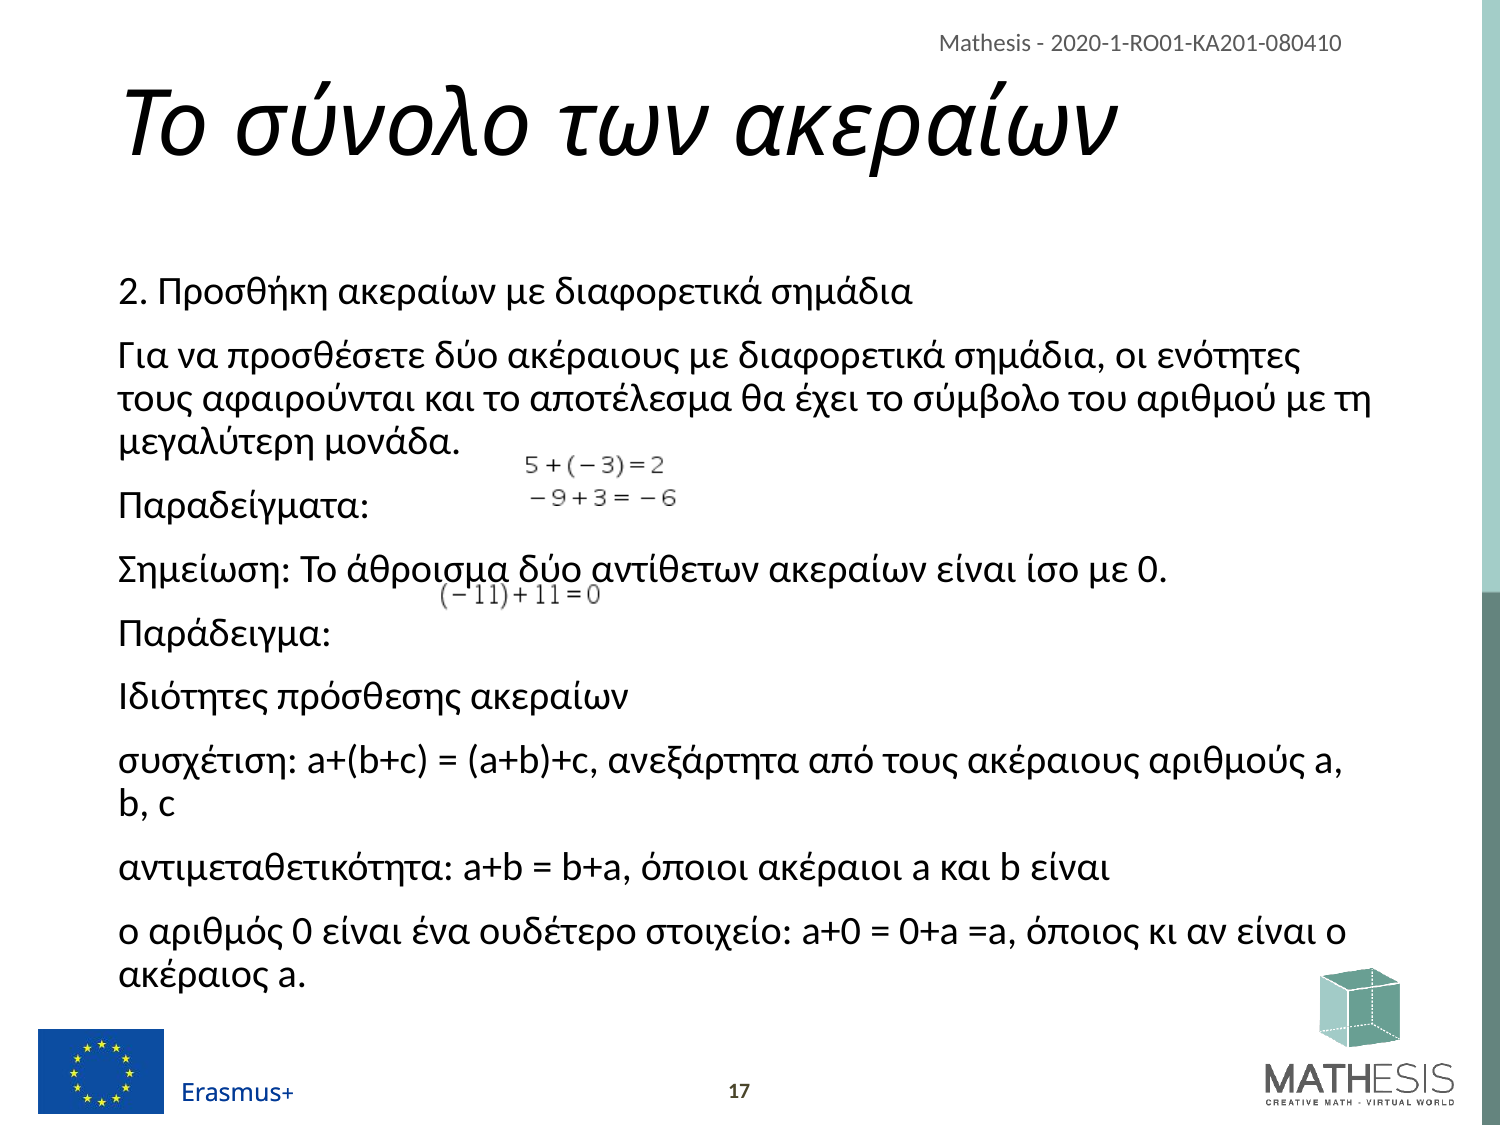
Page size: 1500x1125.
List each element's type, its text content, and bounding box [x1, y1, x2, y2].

picture [440, 583, 601, 625]
list 2. Προσθήκη ακεραίων με διαφορετικά σημάδια Για να προσθέσετε δύο ακέραιους με διαφορετικά σημάδια, οι ενότητες τους αφαιρούνται και το αποτέλεσμα θα έχει το σύμβολο του αριθμού με τη μεγαλύτερη μονάδα. Παραδείγματα: Σημείωση: Το άθροισμα δύο αντίθετων ακεραίων είναι ίσο με 0. Παράδειγμα: Ιδιότητες πρόσθεσης ακεραίων συσχέτιση: a+(b+c) = (a+b)+c, ανεξάρτητα από τους ακέραιους αριθμούς a, b, c αντιμεταθετικότητα: a+b = b+a, όποιοι ακέραιοι a και b είναι ο αριθμός 0 είναι ένα ουδέτερο στοιχείο: a+0 = 0+a =a, όποιος κι αν είναι ο ακέραιος a. [103, 262, 1397, 1014]
picture [525, 454, 677, 506]
title Το σύνολο των ακεραίων [103, 59, 1397, 262]
picture [38, 1029, 164, 1114]
